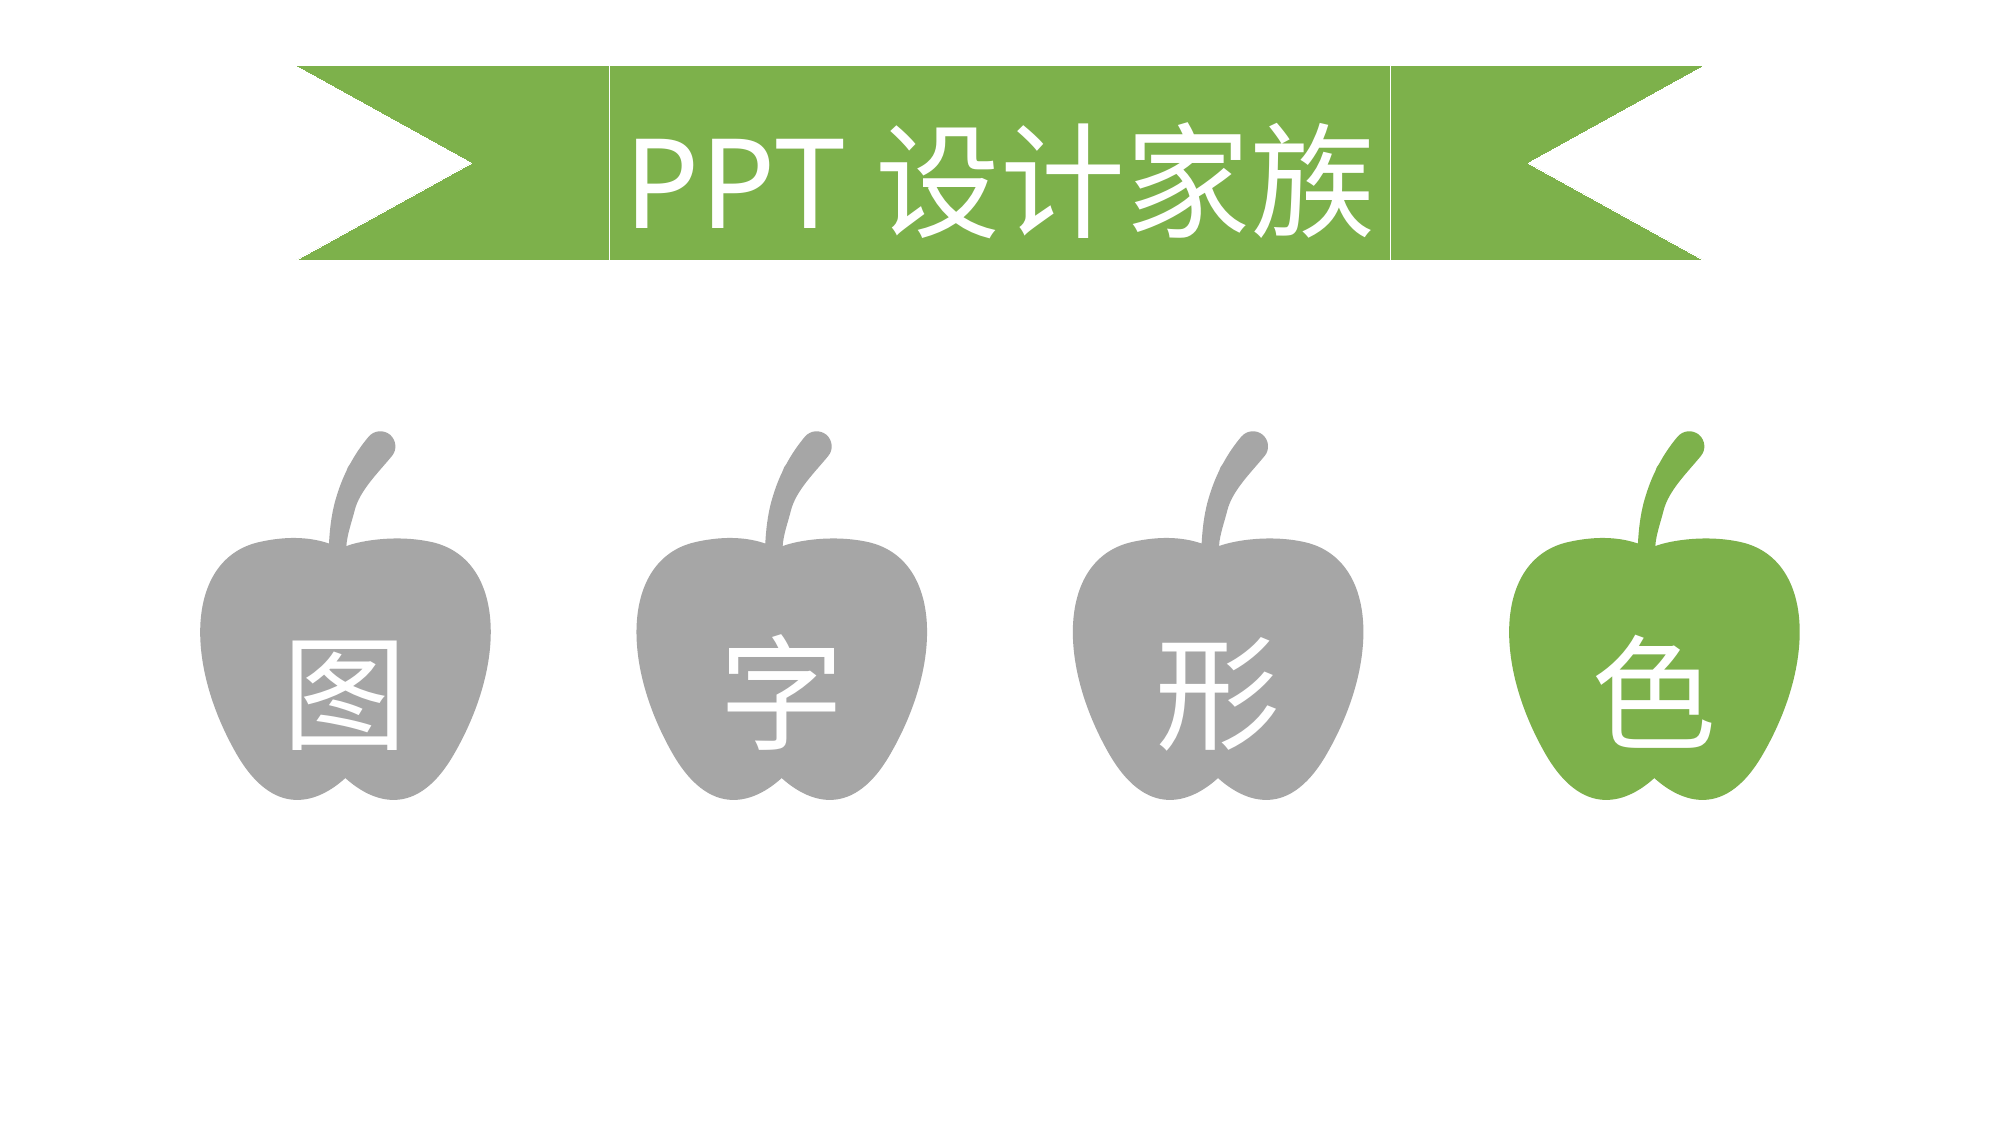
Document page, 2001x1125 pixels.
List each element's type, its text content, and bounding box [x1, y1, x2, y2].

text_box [200, 431, 491, 800]
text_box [1509, 431, 1800, 800]
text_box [1072, 431, 1364, 800]
text_box PPT设计家族 [295, 65, 1705, 261]
text_box [1122, 136, 1706, 953]
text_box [636, 431, 928, 800]
